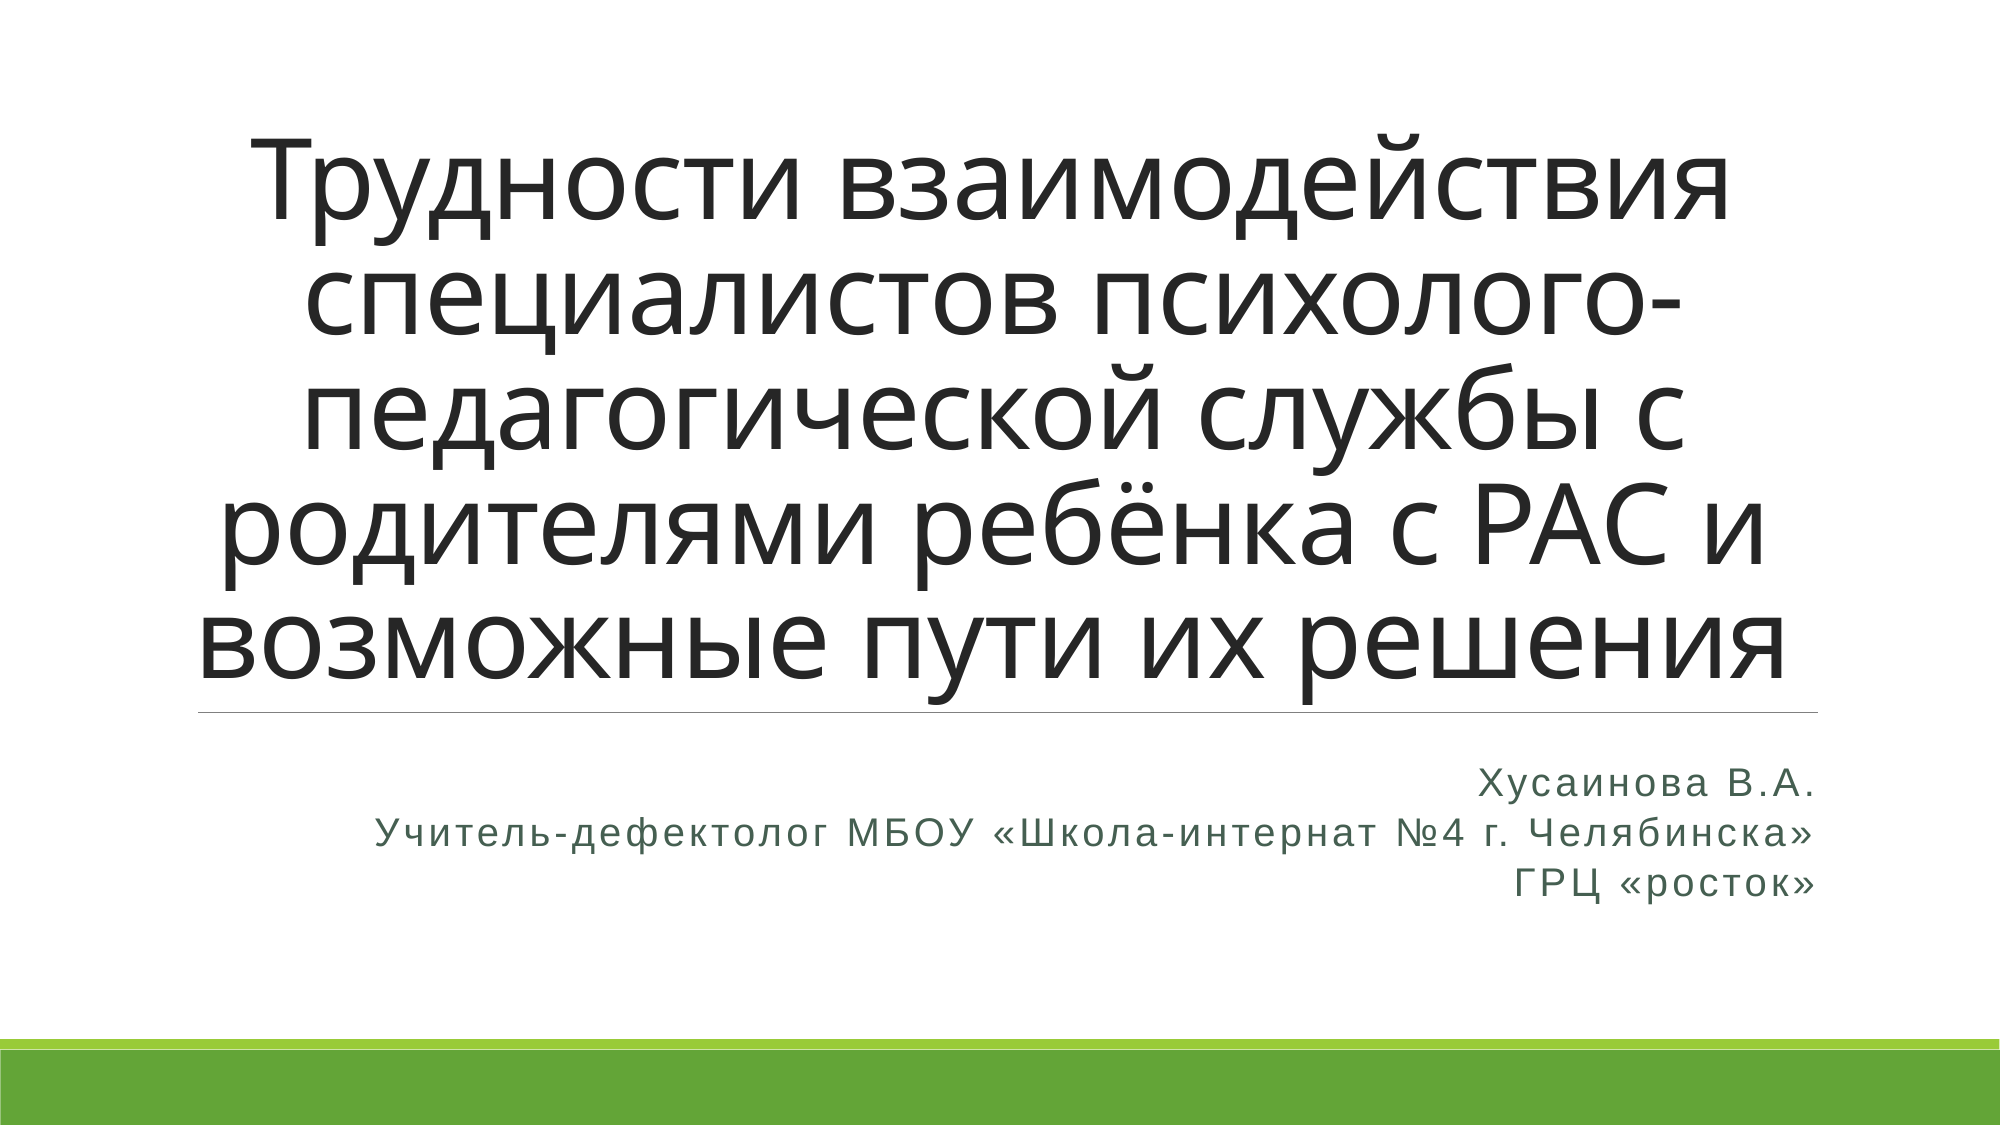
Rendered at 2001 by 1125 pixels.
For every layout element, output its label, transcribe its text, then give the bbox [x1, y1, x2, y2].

title Трудности взаимодействия специалистов психолого-педагогической службы с родителями ребёнка с РАС и возможные пути их решения [62, 124, 1925, 710]
subtitle Хусаинова В.А. Учитель-дефектолог МБОУ «Школа-интернат №4 г. Челябинска» ГРЦ «росток» [180, 730, 1831, 919]
